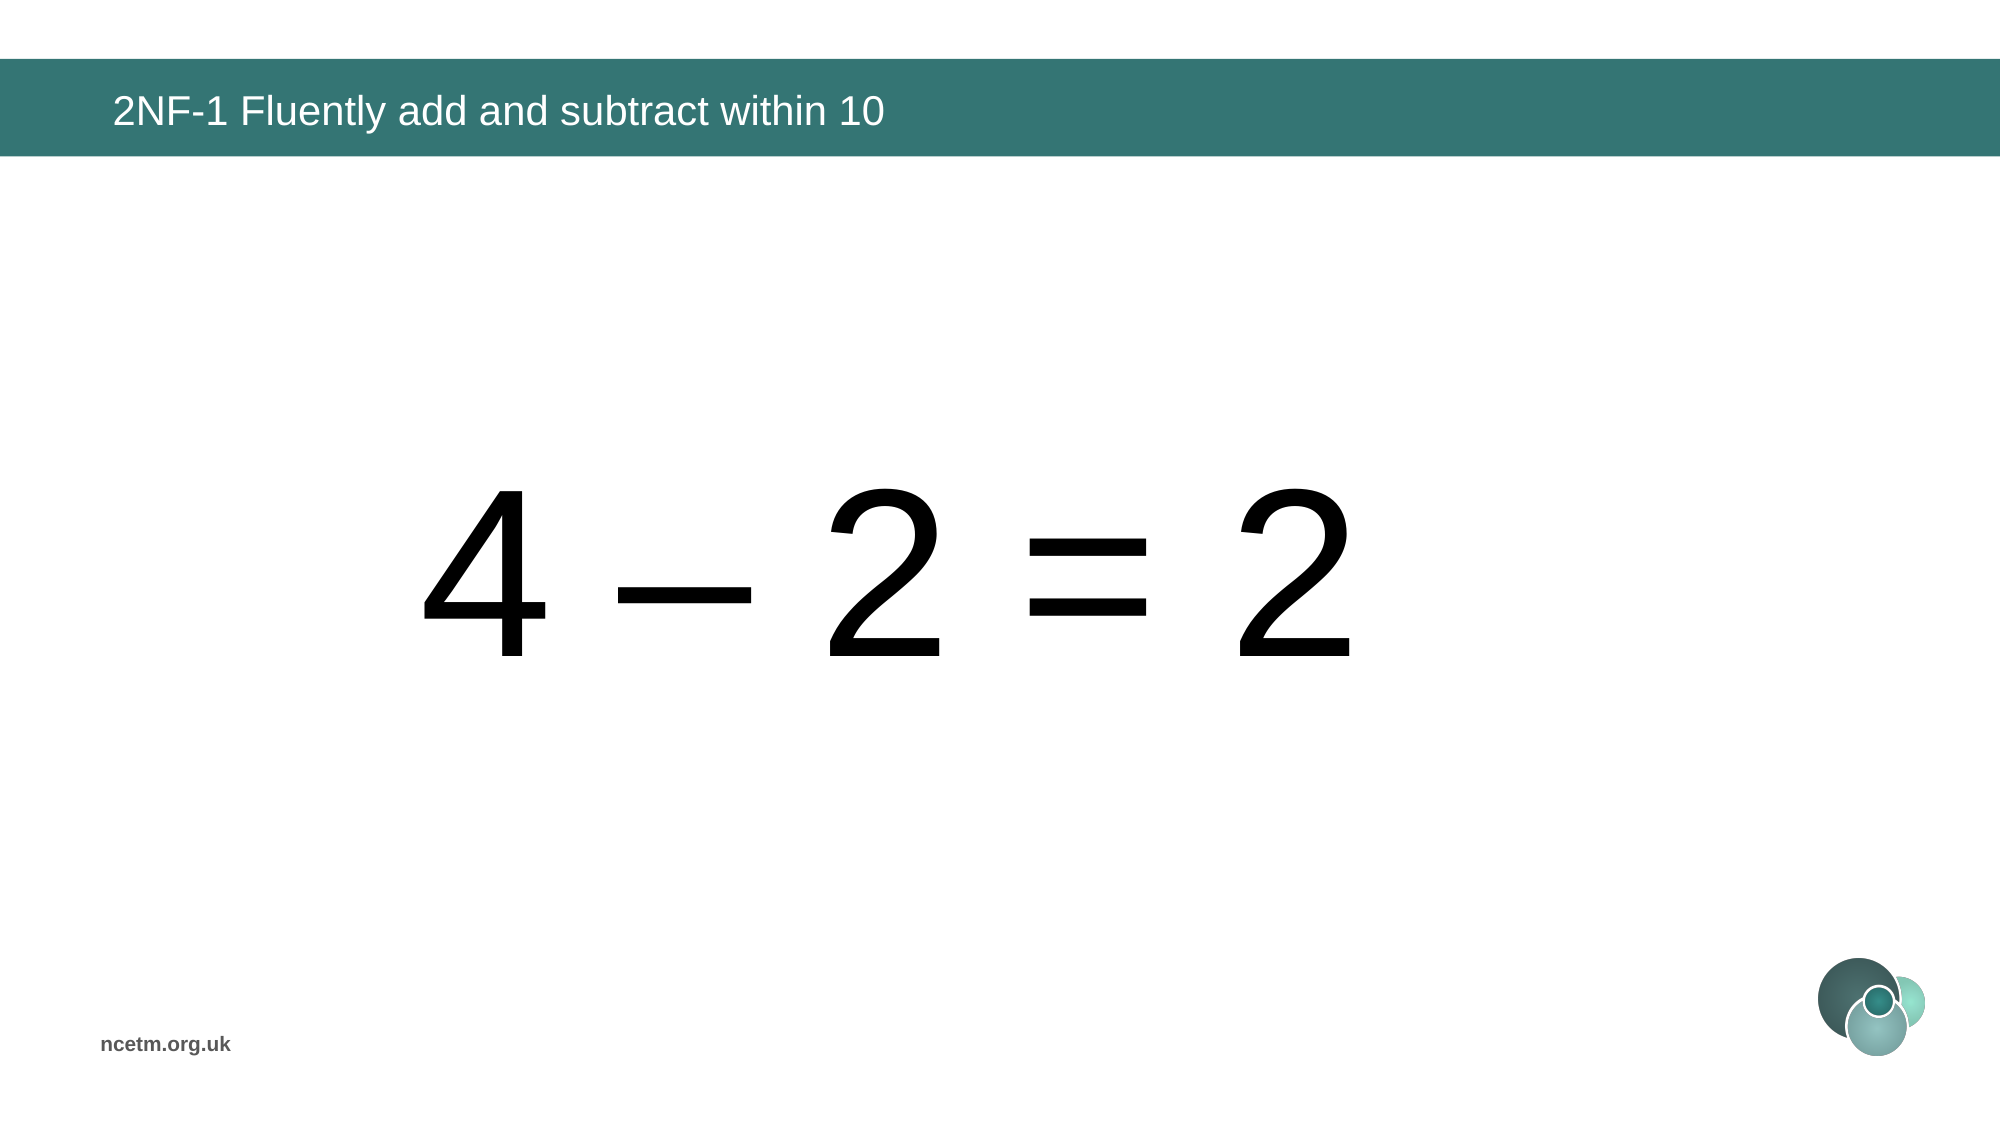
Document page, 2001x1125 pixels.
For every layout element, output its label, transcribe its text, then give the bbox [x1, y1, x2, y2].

text_box 4 – 2 = [404, 409, 1213, 712]
picture [1818, 958, 1925, 1056]
text_box 2 [1213, 409, 1377, 712]
title 2NF-1 Fluently add and subtract within 10 [97, 76, 1945, 147]
